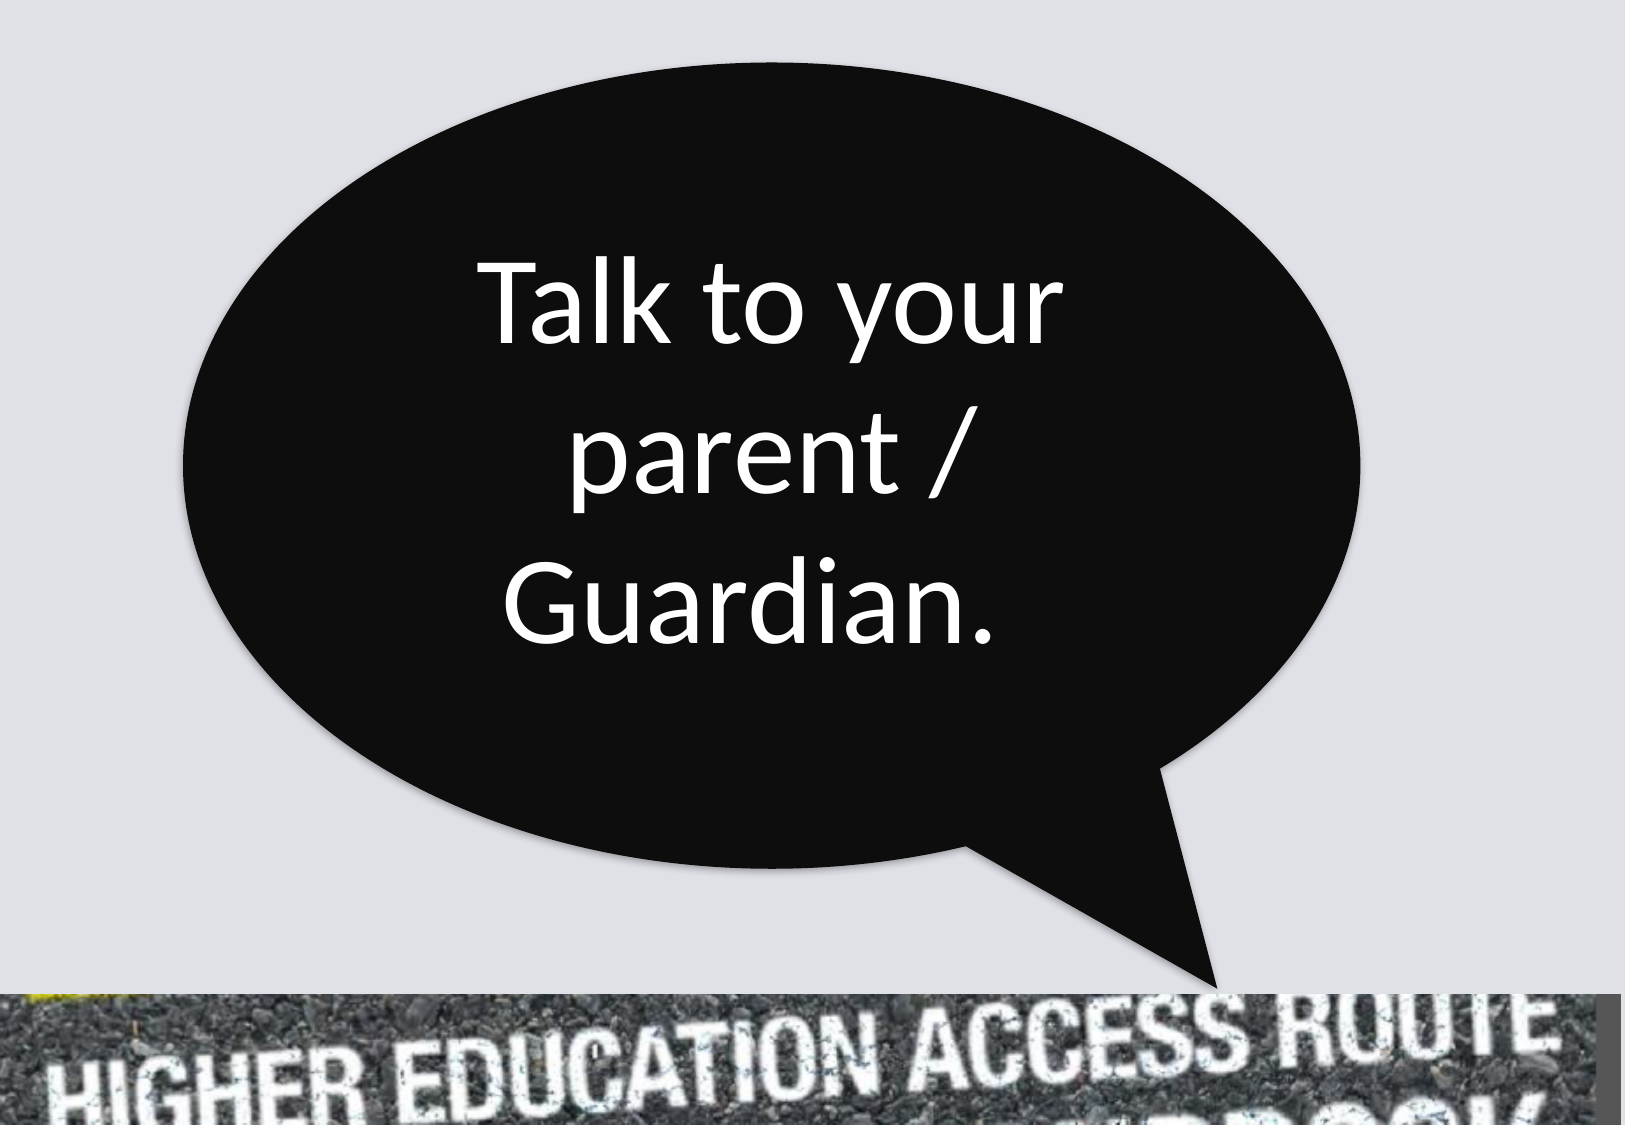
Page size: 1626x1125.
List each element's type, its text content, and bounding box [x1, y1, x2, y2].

picture [0, 994, 1621, 1125]
text_box Talk to your parent / Guardian.? [182, 61, 1362, 990]
